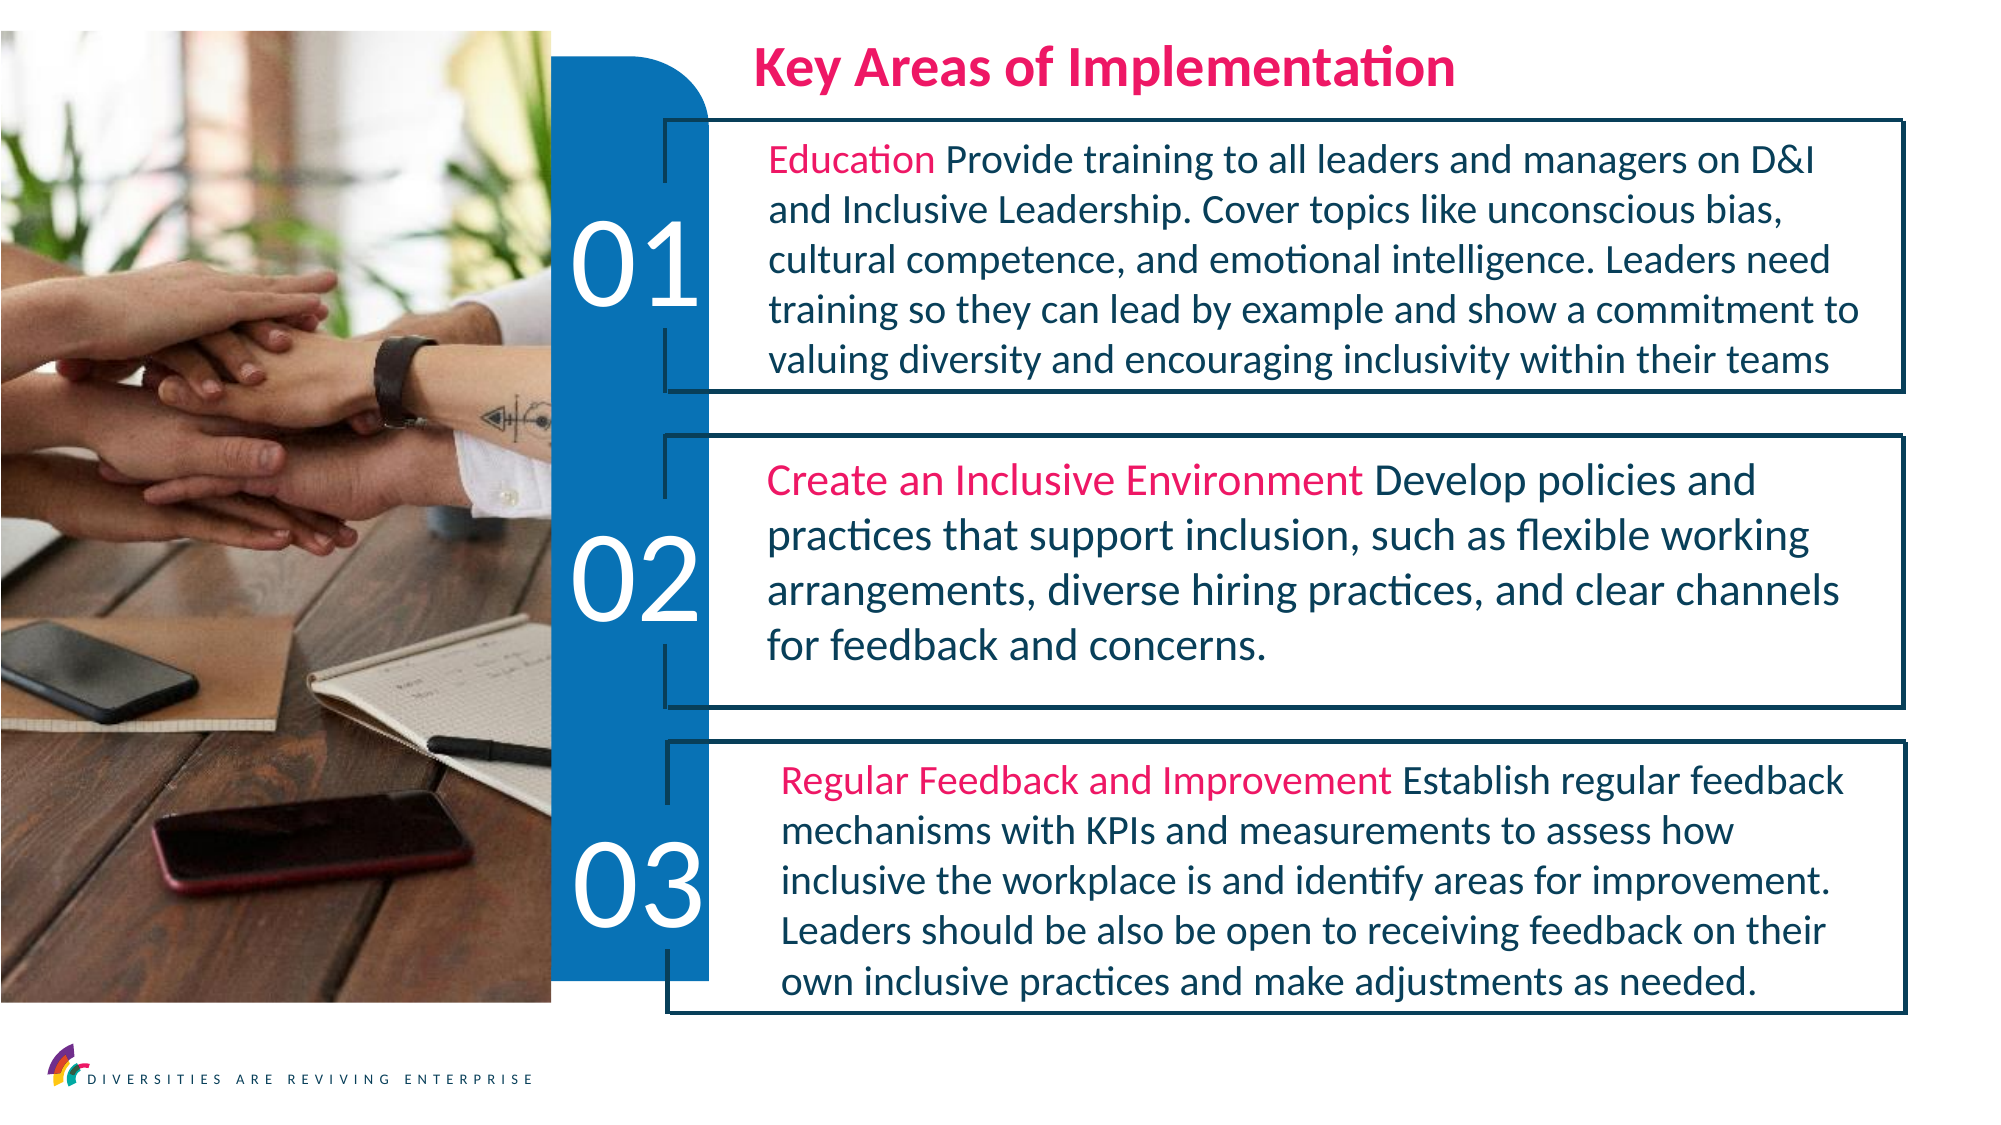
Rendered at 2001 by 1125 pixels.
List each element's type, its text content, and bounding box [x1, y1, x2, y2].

text_box Regular Feedback and Improvement Establish regular feedback mechanisms with KPIs and measurements to assess how inclusive the workplace is and identify areas for improvement. Leaders should be also be open to receiving feedback on their own inclusive practices and make adjustments as needed. [766, 745, 1894, 1011]
text_box Create an Inclusive Environment Develop policies and practices that support inclusion, such as flexible working arrangements, diverse hiring practices, and clear channels for feedback and concerns. [752, 442, 1880, 677]
picture [1, 30, 552, 1003]
list 01 [552, 151, 718, 309]
list 02 [552, 467, 718, 625]
text_box Education Provide training to all leaders and managers on D&I and Inclusive Leadership. Cover topics like unconscious bias, cultural competence, and emotional intelligence. Leaders need training so they can lead by example and show a commitment to valuing diversity and encouraging inclusivity within their teams [753, 123, 1881, 389]
list 03 [552, 773, 721, 930]
text_box Key Areas of Implementation [739, 20, 1968, 105]
